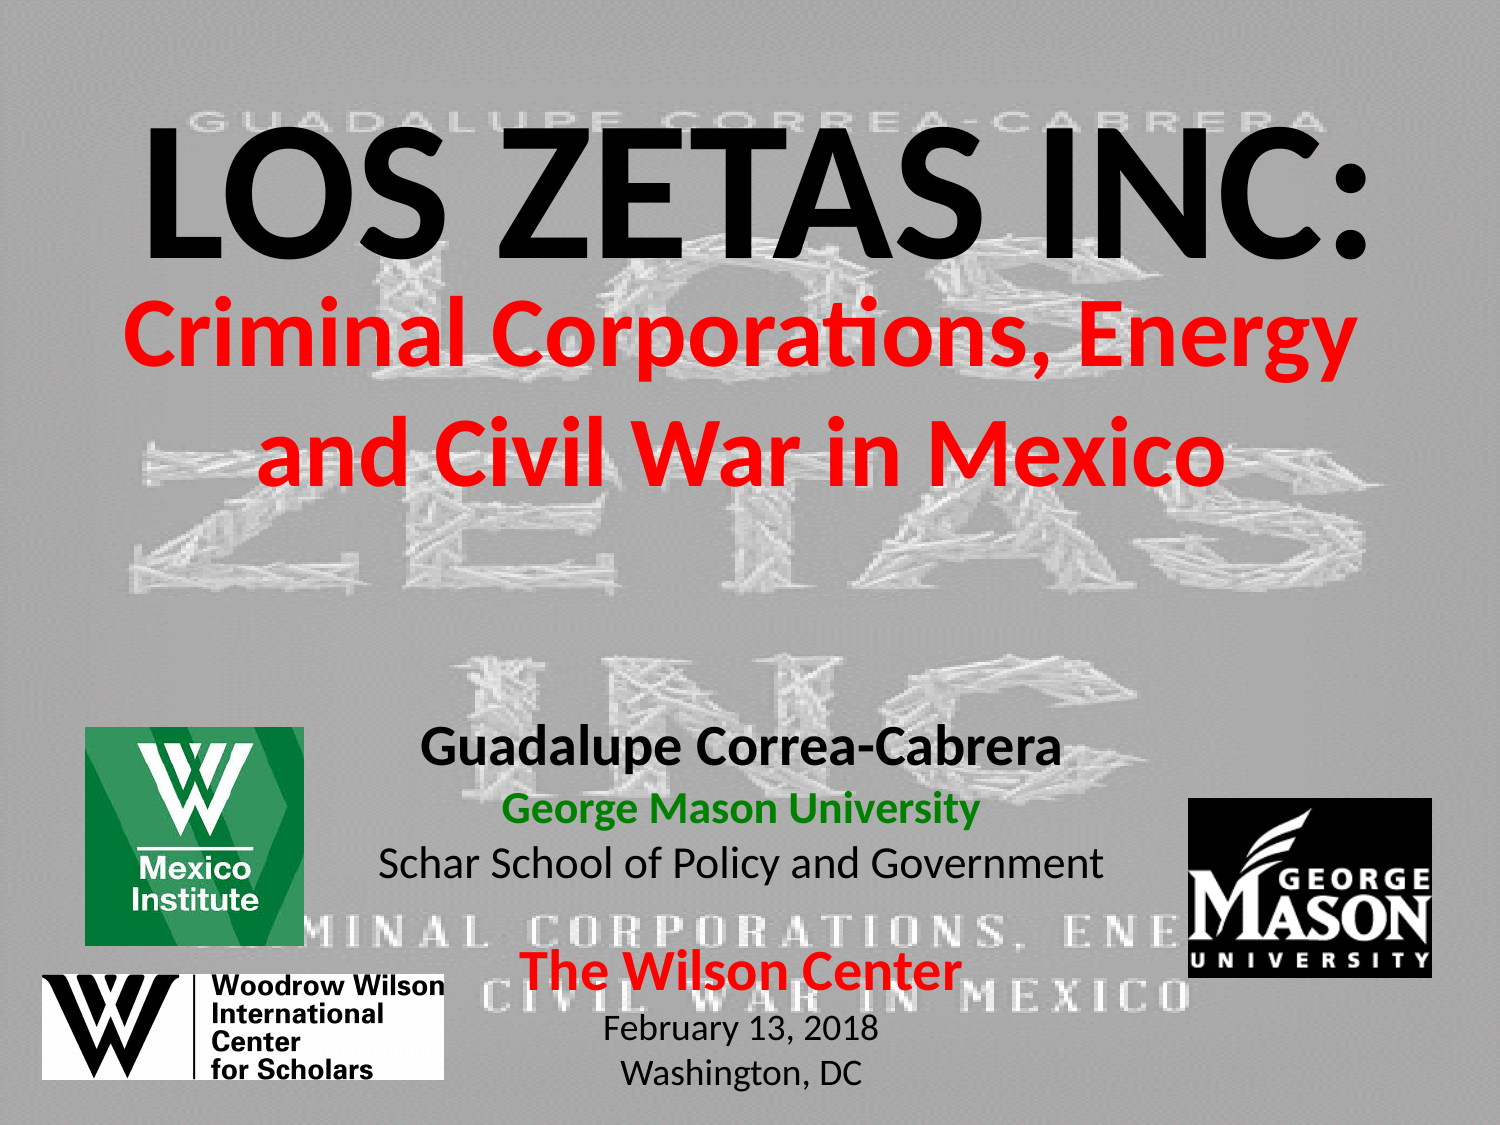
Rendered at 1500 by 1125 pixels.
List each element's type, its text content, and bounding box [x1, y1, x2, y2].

picture [85, 727, 304, 947]
text_box LOS ZETAS INC: [125, 97, 1395, 305]
title Guadalupe Correa-Cabrera George Mason University Schar School of Policy and Government The Wilson Center February 13, 2018 Washington, DC [68, 783, 1415, 1092]
picture [1188, 798, 1432, 979]
text_box Criminal Corporations, Energy and Civil War in Mexico [100, 259, 1383, 515]
picture [42, 974, 444, 1081]
